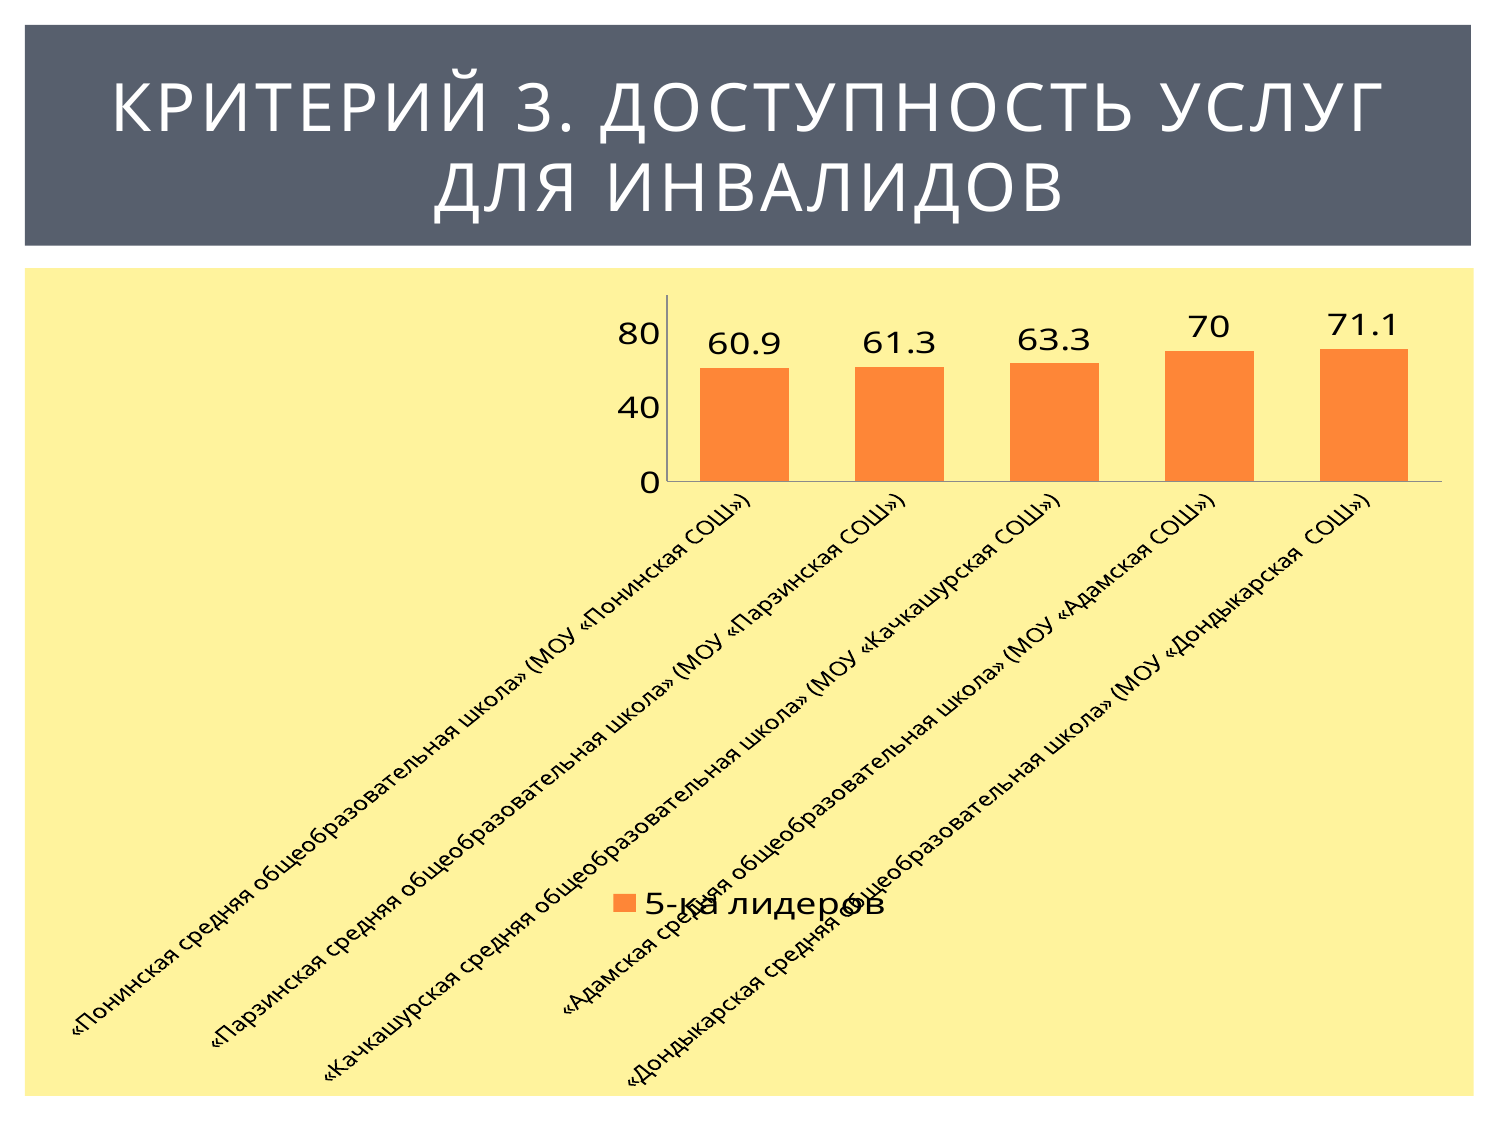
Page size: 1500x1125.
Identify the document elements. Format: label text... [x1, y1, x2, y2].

title КРИТЕРИЙ 3. ДОСТУПНОСТЬ УСЛУГ ДЛЯ ИНВАЛИДОВ [62, 58, 1438, 232]
chart [29, 281, 1471, 1095]
